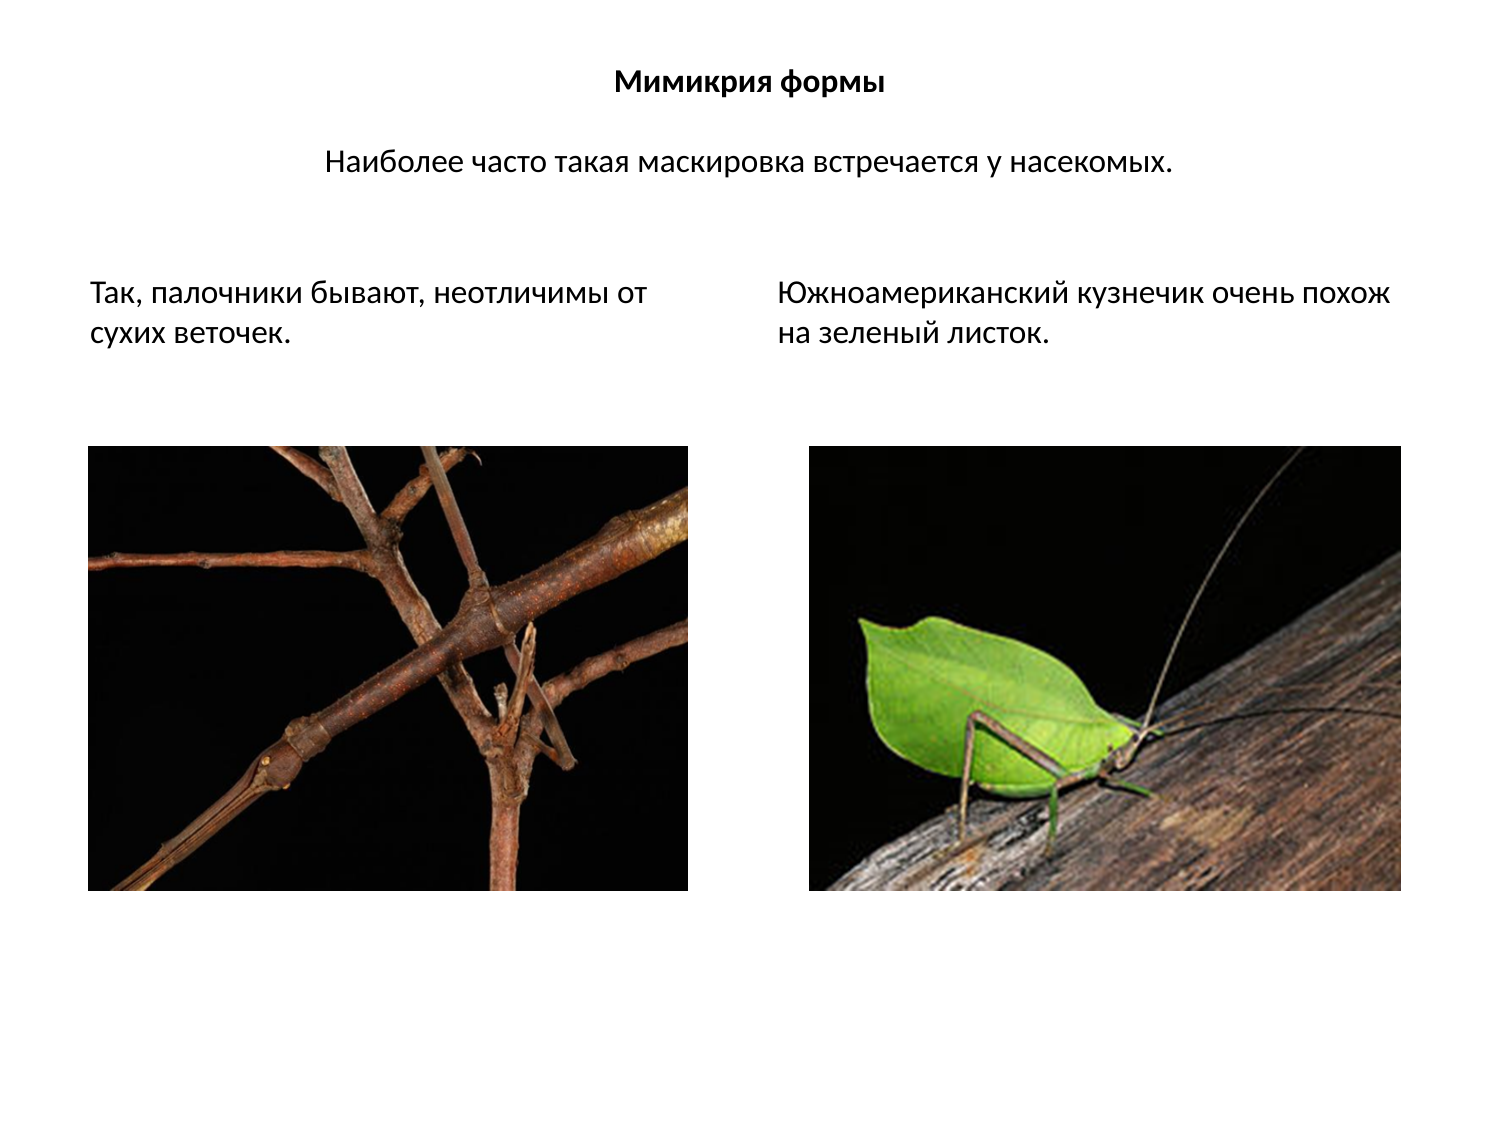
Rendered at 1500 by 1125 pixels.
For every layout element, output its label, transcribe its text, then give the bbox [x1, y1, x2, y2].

picture [88, 446, 688, 892]
picture [808, 446, 1402, 892]
list Южноамериканский кузнечик очень похож на зеленый листок. [762, 262, 1425, 1005]
title Мимикрия формы Наиболее часто такая маскировка встречается у насекомых. [75, 45, 1425, 233]
list Так, палочники бывают, неотличимы от сухих веточек. [75, 262, 738, 1005]
